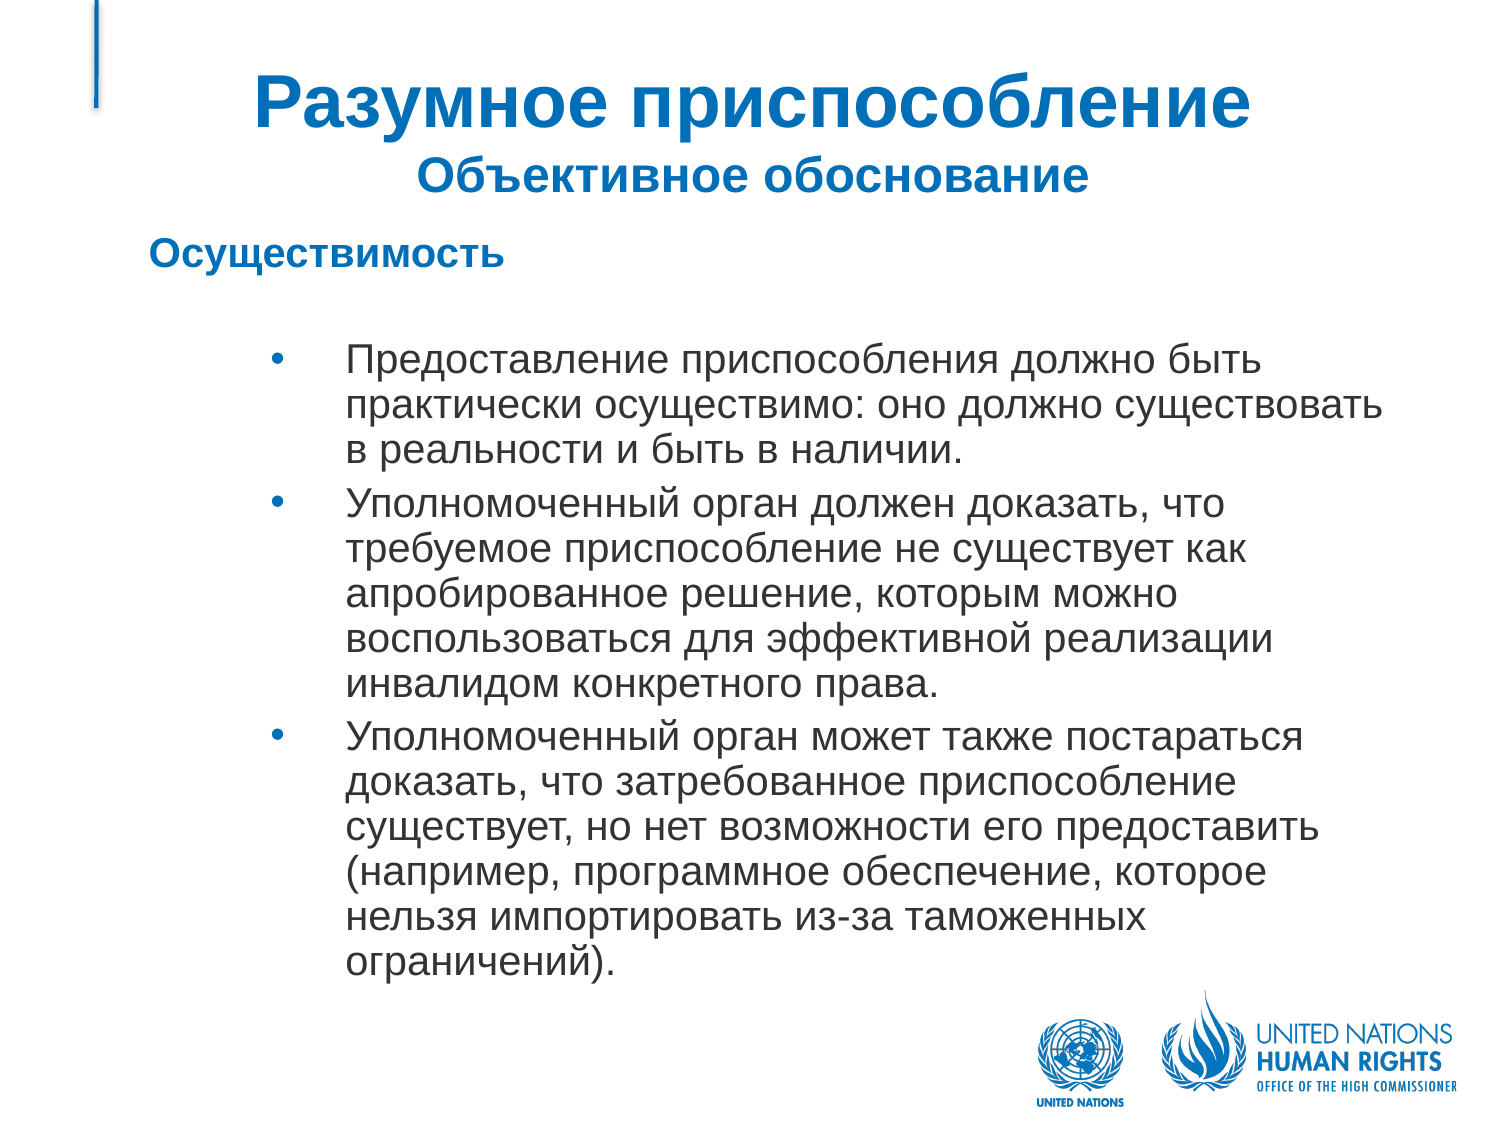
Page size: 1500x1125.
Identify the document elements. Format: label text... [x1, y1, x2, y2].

picture [1037, 990, 1457, 1107]
text_box Осуществимость Предоставление приспособления должно быть практически осуществимо: оно должно существовать в реальности и быть в наличии. Уполномоченный орган должен доказать, что требуемое приспособление не существует как апробированное решение, которым можно воспользоваться для эффективной реализации инвалидом конкретного права. Уполномоченный орган может также постараться доказать, что затребованное приспособление существует, но нет возможности его предоставить (например, программное обеспечение, которое нельзя импортировать из-за таможенных ограничений). [133, 223, 1420, 893]
title Разумное приспособление Объективное обоснование [64, 45, 1456, 224]
